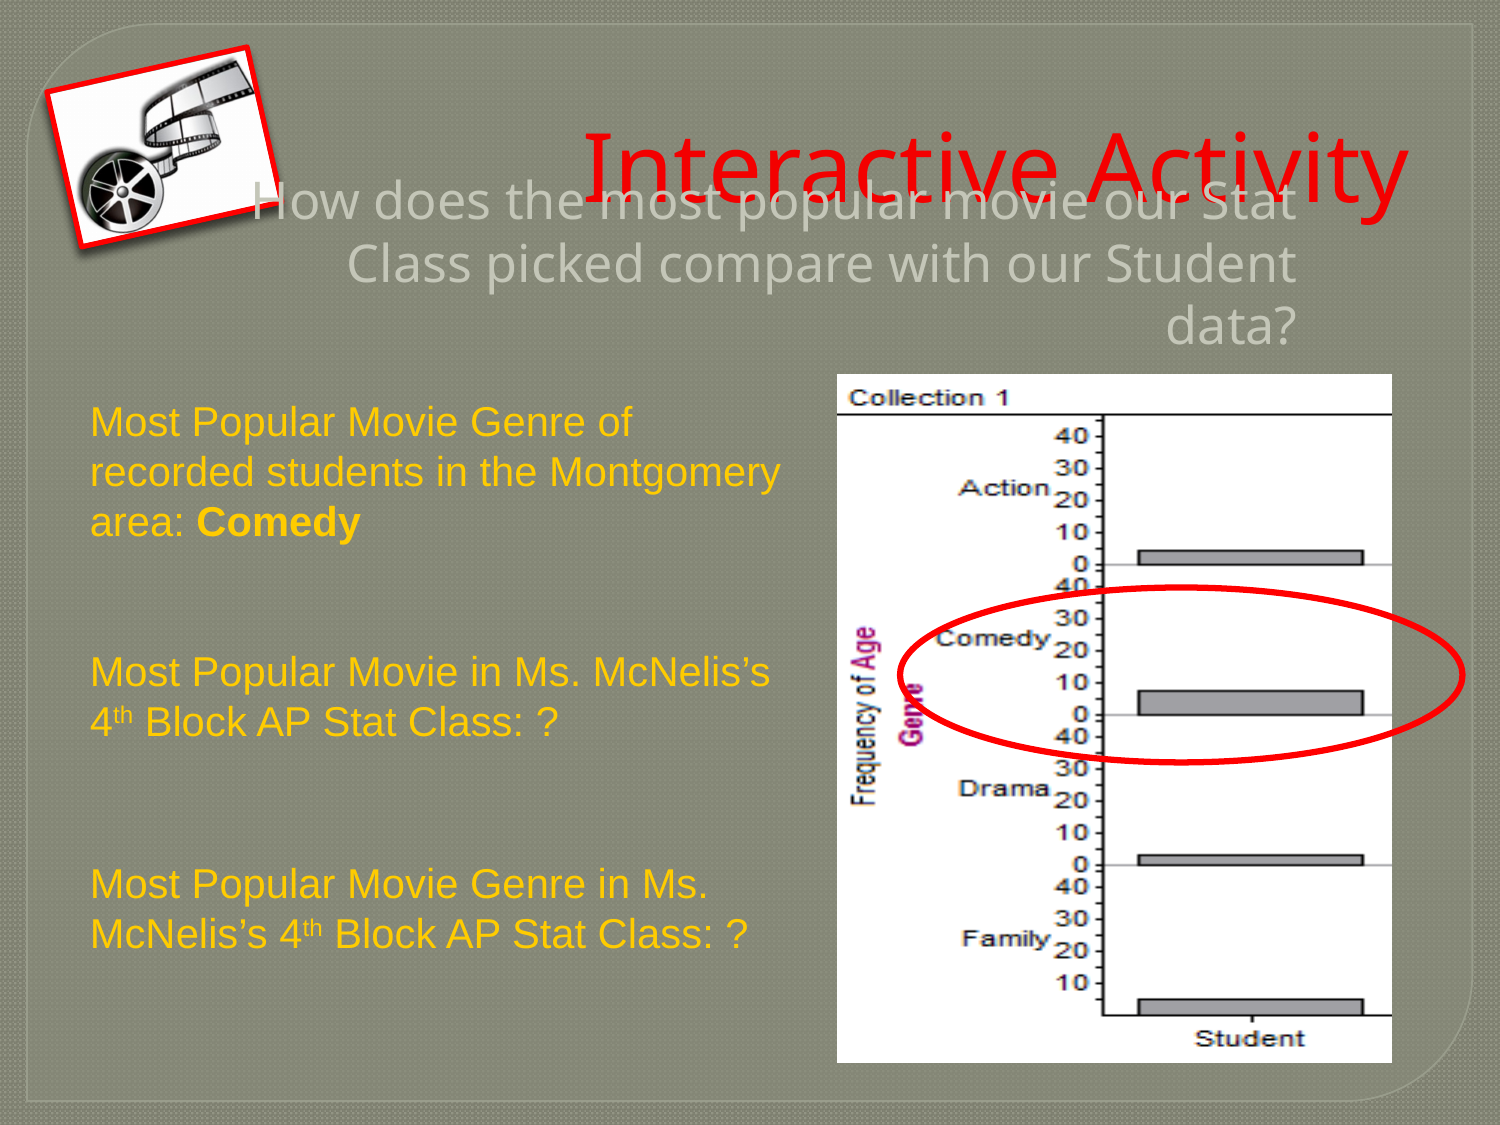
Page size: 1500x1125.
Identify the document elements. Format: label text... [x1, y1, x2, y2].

text_box Most Popular Movie Genre in Ms. McNelis’s 4th Block AP Stat Class: ? [74, 849, 813, 965]
picture [51, 51, 272, 243]
text_box Most Popular Movie Genre of recorded students in the Montgomery area: Comedy [75, 387, 800, 553]
picture [837, 374, 1392, 1063]
title Interactive Activity [300, 41, 1425, 230]
text_box [1398, 615, 1466, 735]
text_box How does the most popular movie our Stat Class picked compare with our Student data? [187, 174, 1313, 363]
text_box Most Popular Movie in Ms. McNelis’s 4th Block AP Stat Class: ? [75, 637, 800, 753]
